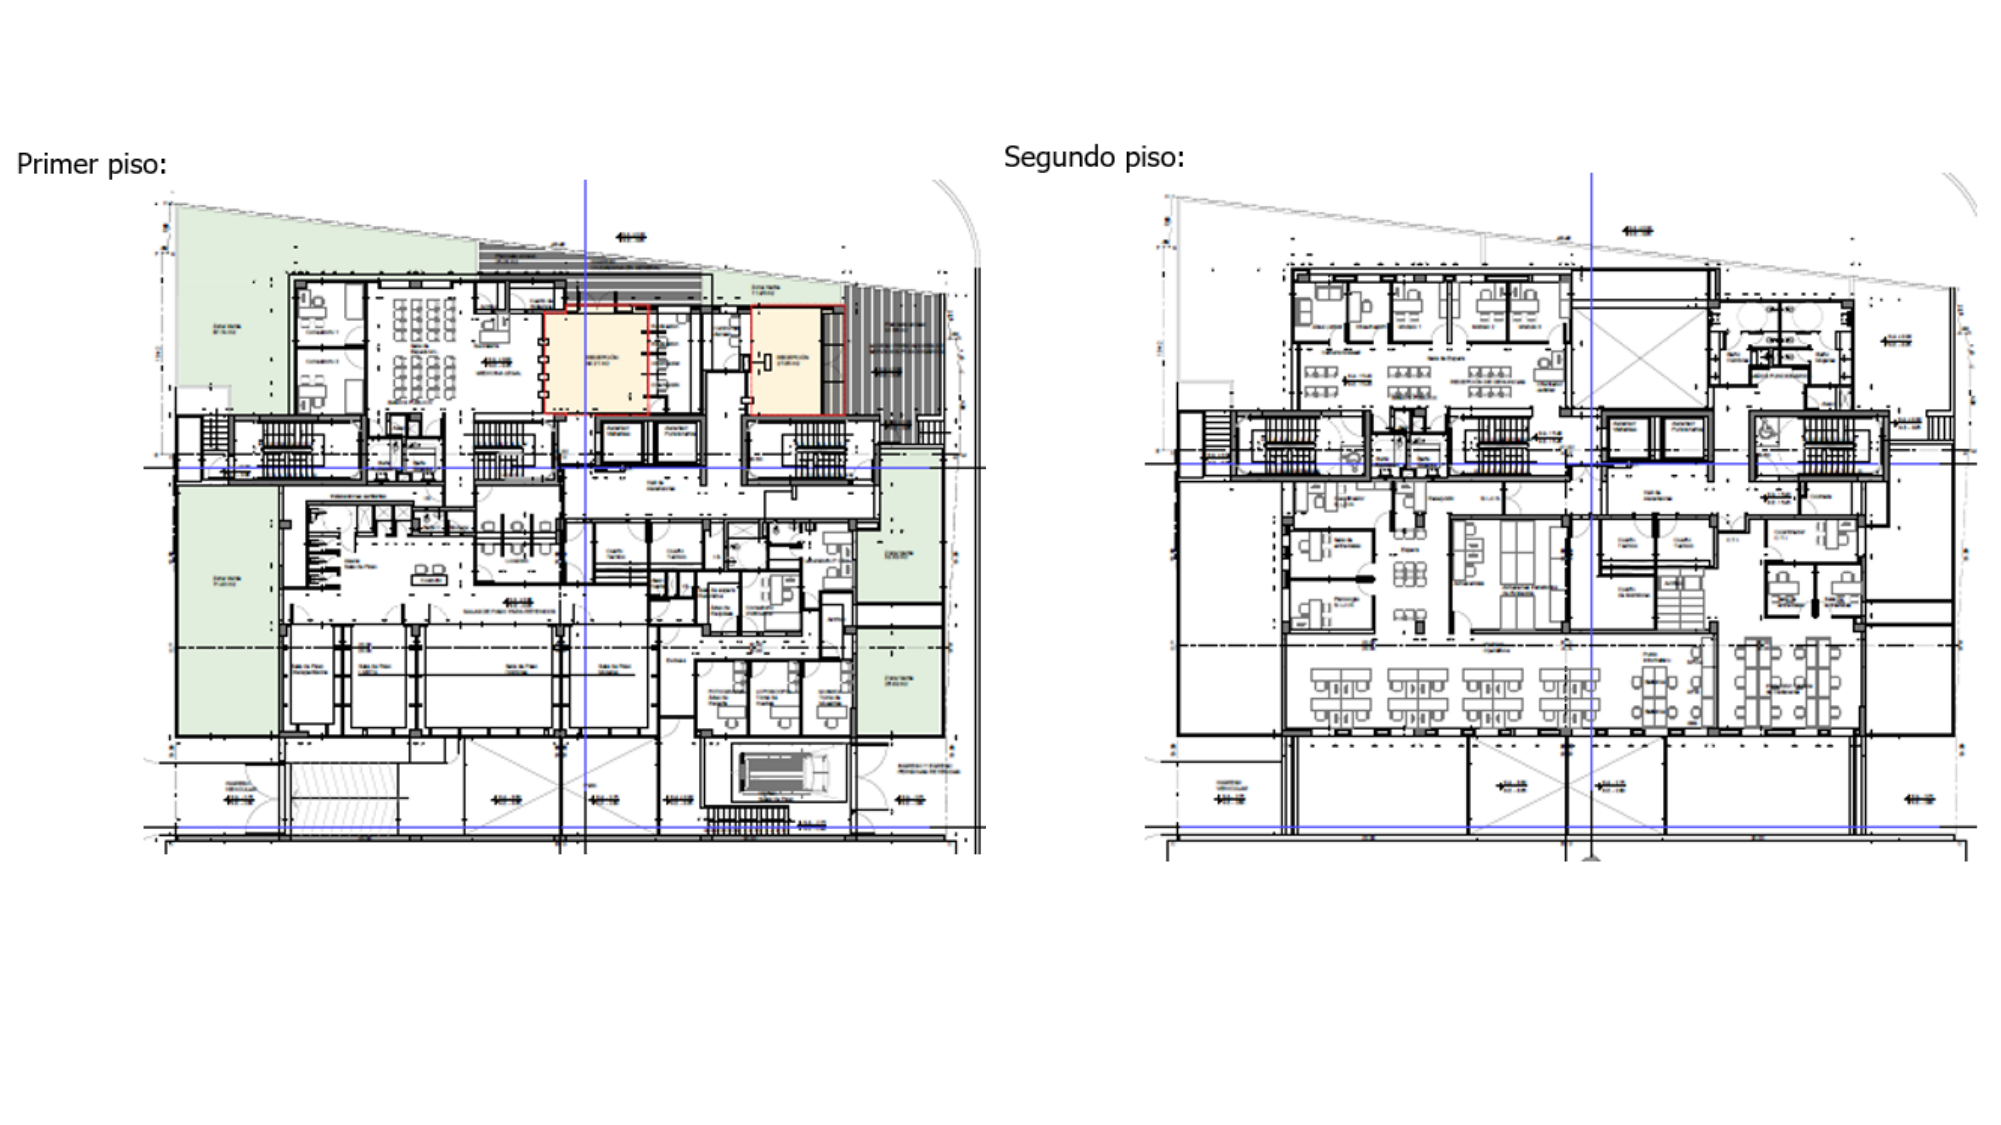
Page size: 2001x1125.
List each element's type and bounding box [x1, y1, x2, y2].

picture [0, 123, 2000, 883]
